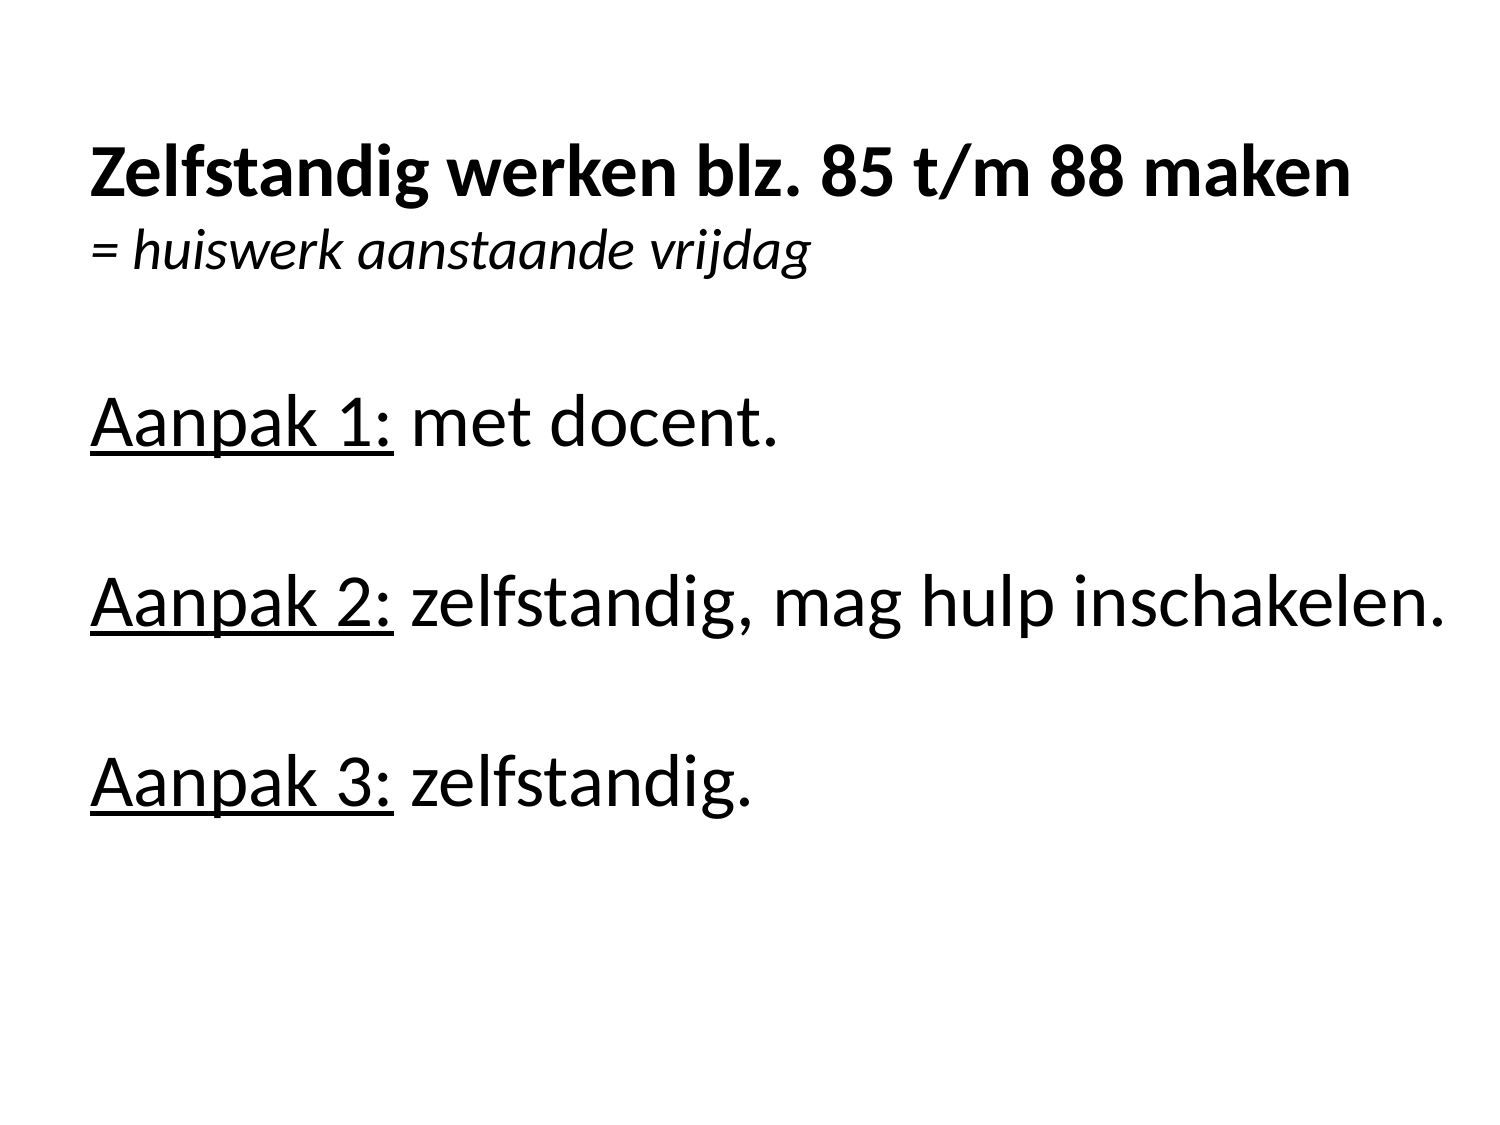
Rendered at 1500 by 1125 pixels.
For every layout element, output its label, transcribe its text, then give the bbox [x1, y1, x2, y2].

text_box Zelfstandig werken blz. 85 t/m 88 maken = huiswerk aanstaande vrijdag Aanpak 1: met docent. Aanpak 2: zelfstandig, mag hulp inschakelen. Aanpak 3: zelfstandig. [75, 113, 1499, 829]
